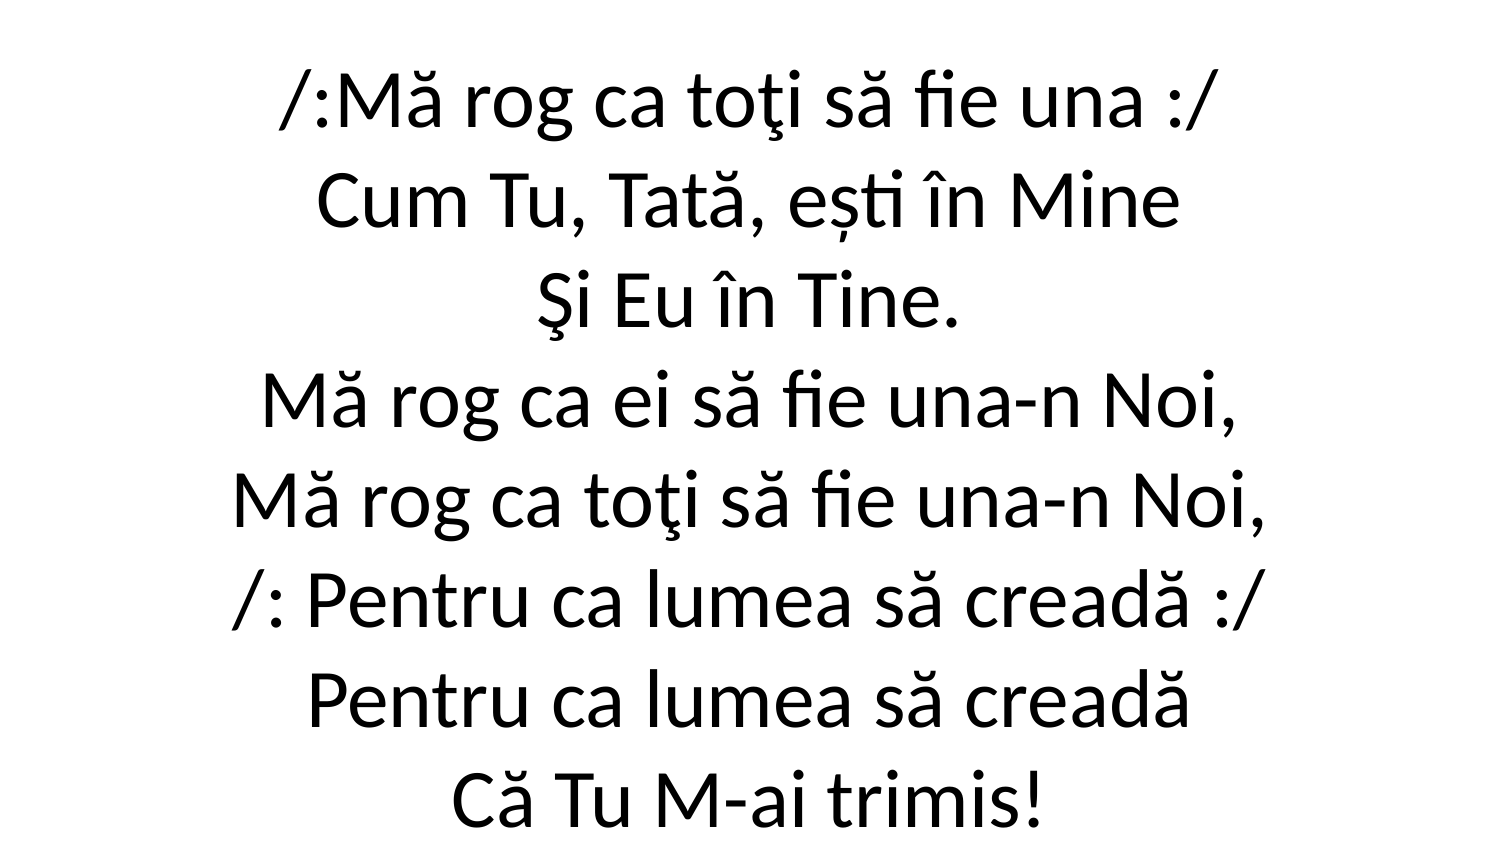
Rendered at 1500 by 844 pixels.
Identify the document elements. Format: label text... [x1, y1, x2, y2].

text_box /:Mă rog ca toţi să fie una :/ Cum Tu, Tată, ești în Mine Şi Eu în Tine. Mă rog ca ei să fie una-n Noi, Mă rog ca toţi să fie una-n Noi, /: Pentru ca lumea să creadă :/ Pentru ca lumea să creadă Că Tu M-ai trimis! [215, 0, 1284, 844]
